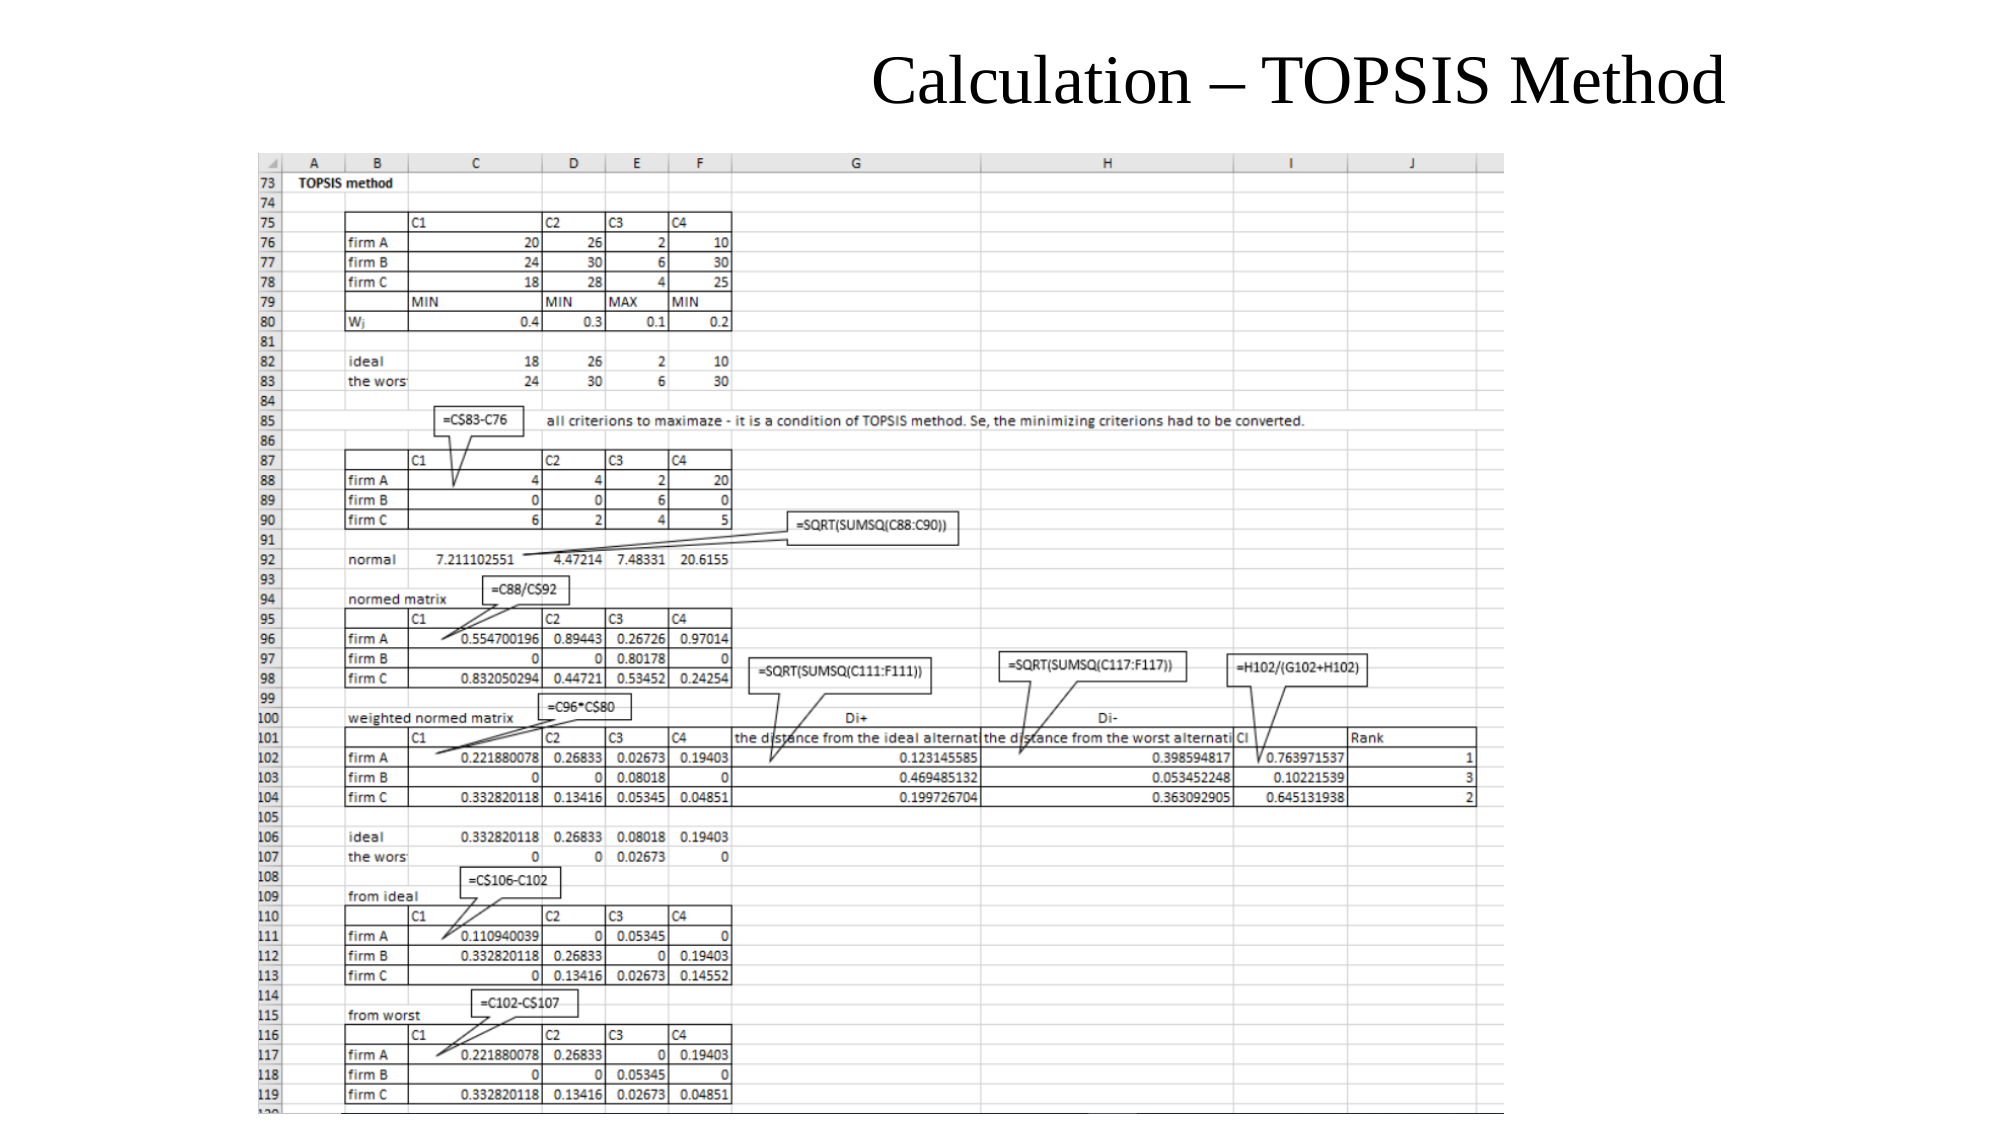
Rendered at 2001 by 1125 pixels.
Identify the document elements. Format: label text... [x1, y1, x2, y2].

title Calculation – TOPSIS Method [856, 35, 1865, 127]
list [258, 153, 1504, 1114]
